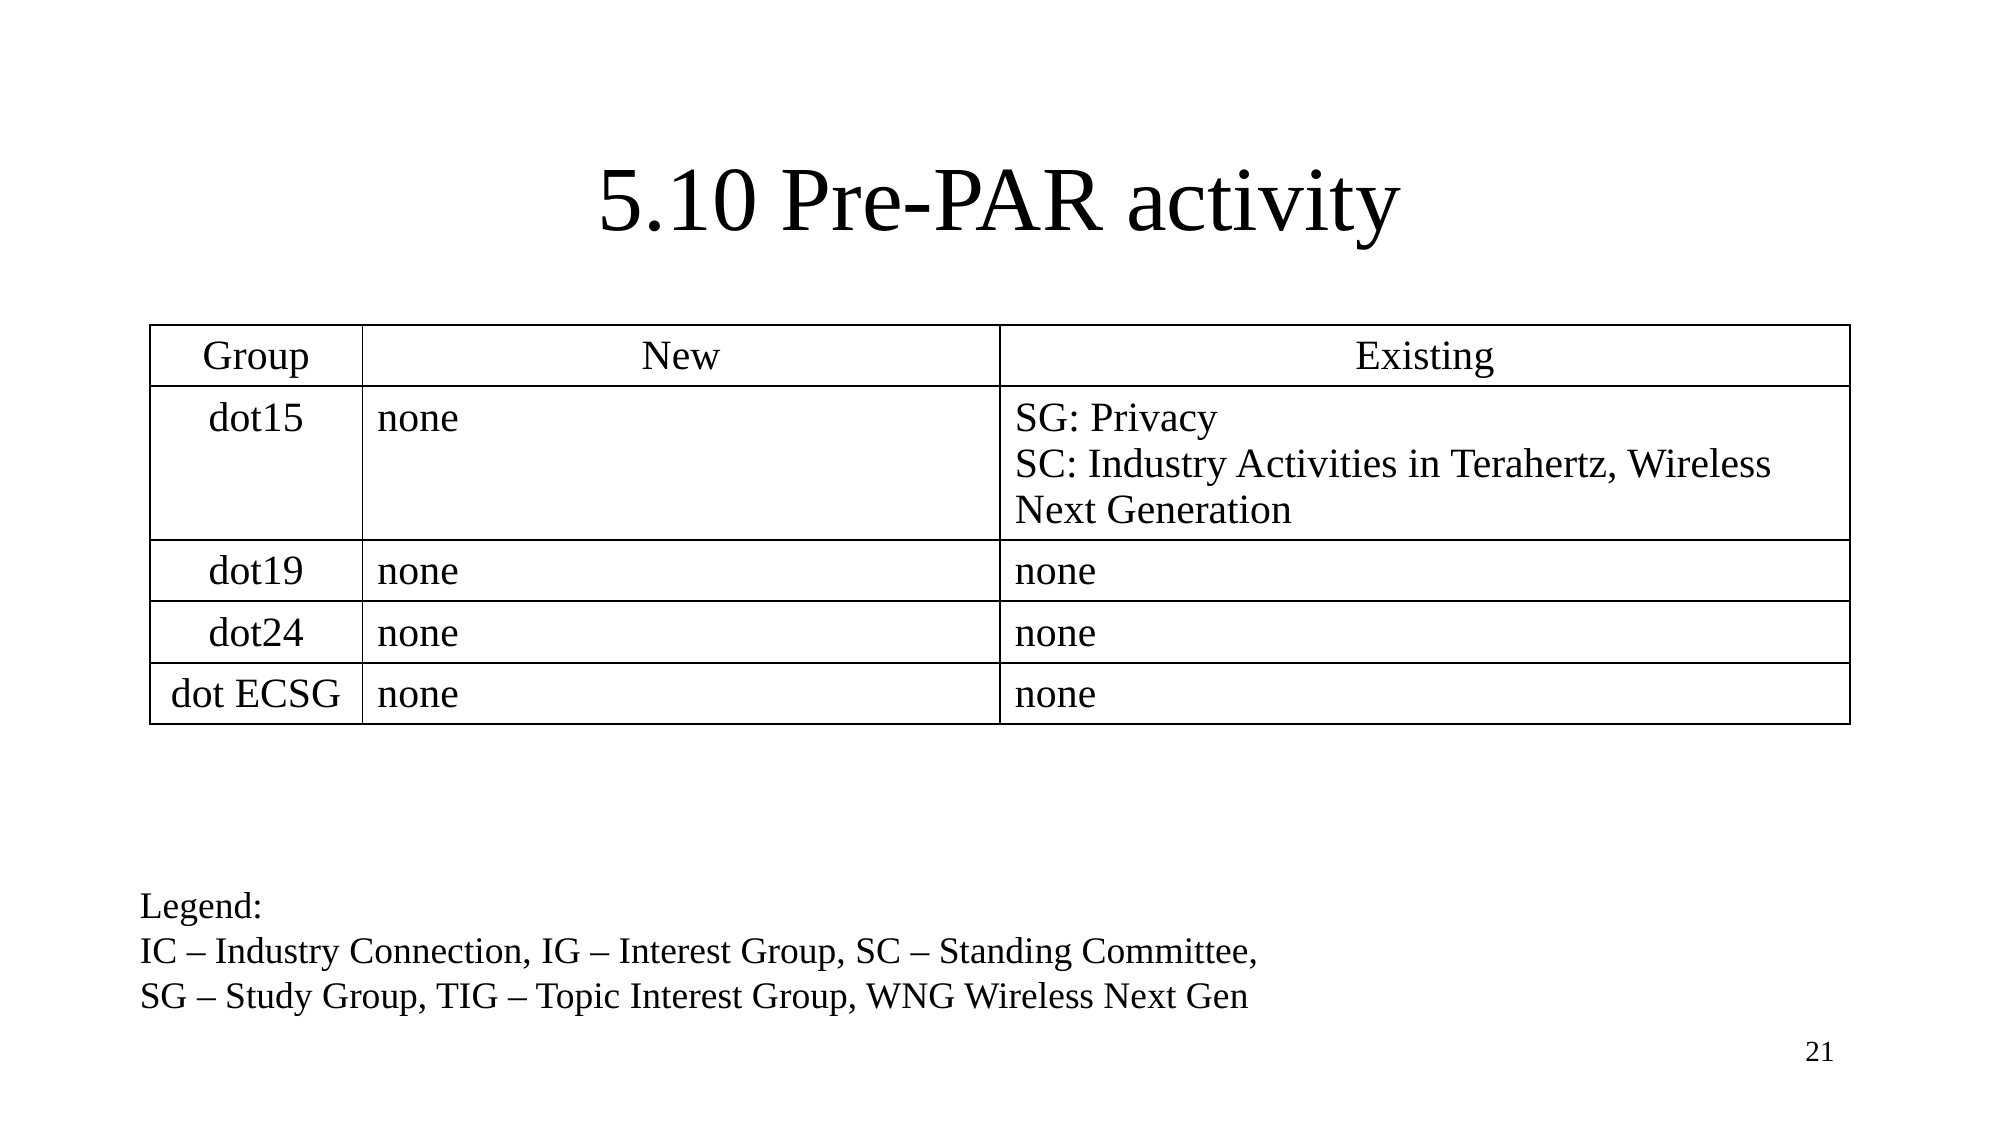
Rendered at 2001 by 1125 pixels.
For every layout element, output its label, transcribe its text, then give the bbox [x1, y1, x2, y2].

table_cell dot15 [151, 387, 362, 539]
table_cell dot ECSG [151, 664, 362, 723]
text_box Legend: IC – Industry Connection, IG – Interest Group, SC – Standing Committee, SG – Study Group, TIG – Topic Interest Group, WNG Wireless Next Gen [124, 873, 1274, 1024]
table_cell SG: Privacy SC: Industry Activities in Terahertz, Wireless Next Generation [1001, 387, 1849, 539]
table_cell none [363, 541, 999, 600]
table_cell none [363, 664, 999, 723]
table_header New [363, 326, 999, 385]
table_cell dot19 [151, 541, 362, 600]
table_header Group [151, 326, 362, 385]
table_cell none [363, 387, 999, 539]
table_cell none [1001, 602, 1849, 662]
table_cell none [1001, 664, 1849, 723]
table_cell none [363, 602, 999, 662]
table_cell dot24 [151, 602, 362, 662]
slide_number 21 [1433, 1024, 1851, 1101]
table_cell none [1001, 541, 1849, 600]
title 5.10 Pre-PAR activity [149, 99, 1851, 288]
table_header Existing [1001, 326, 1849, 385]
